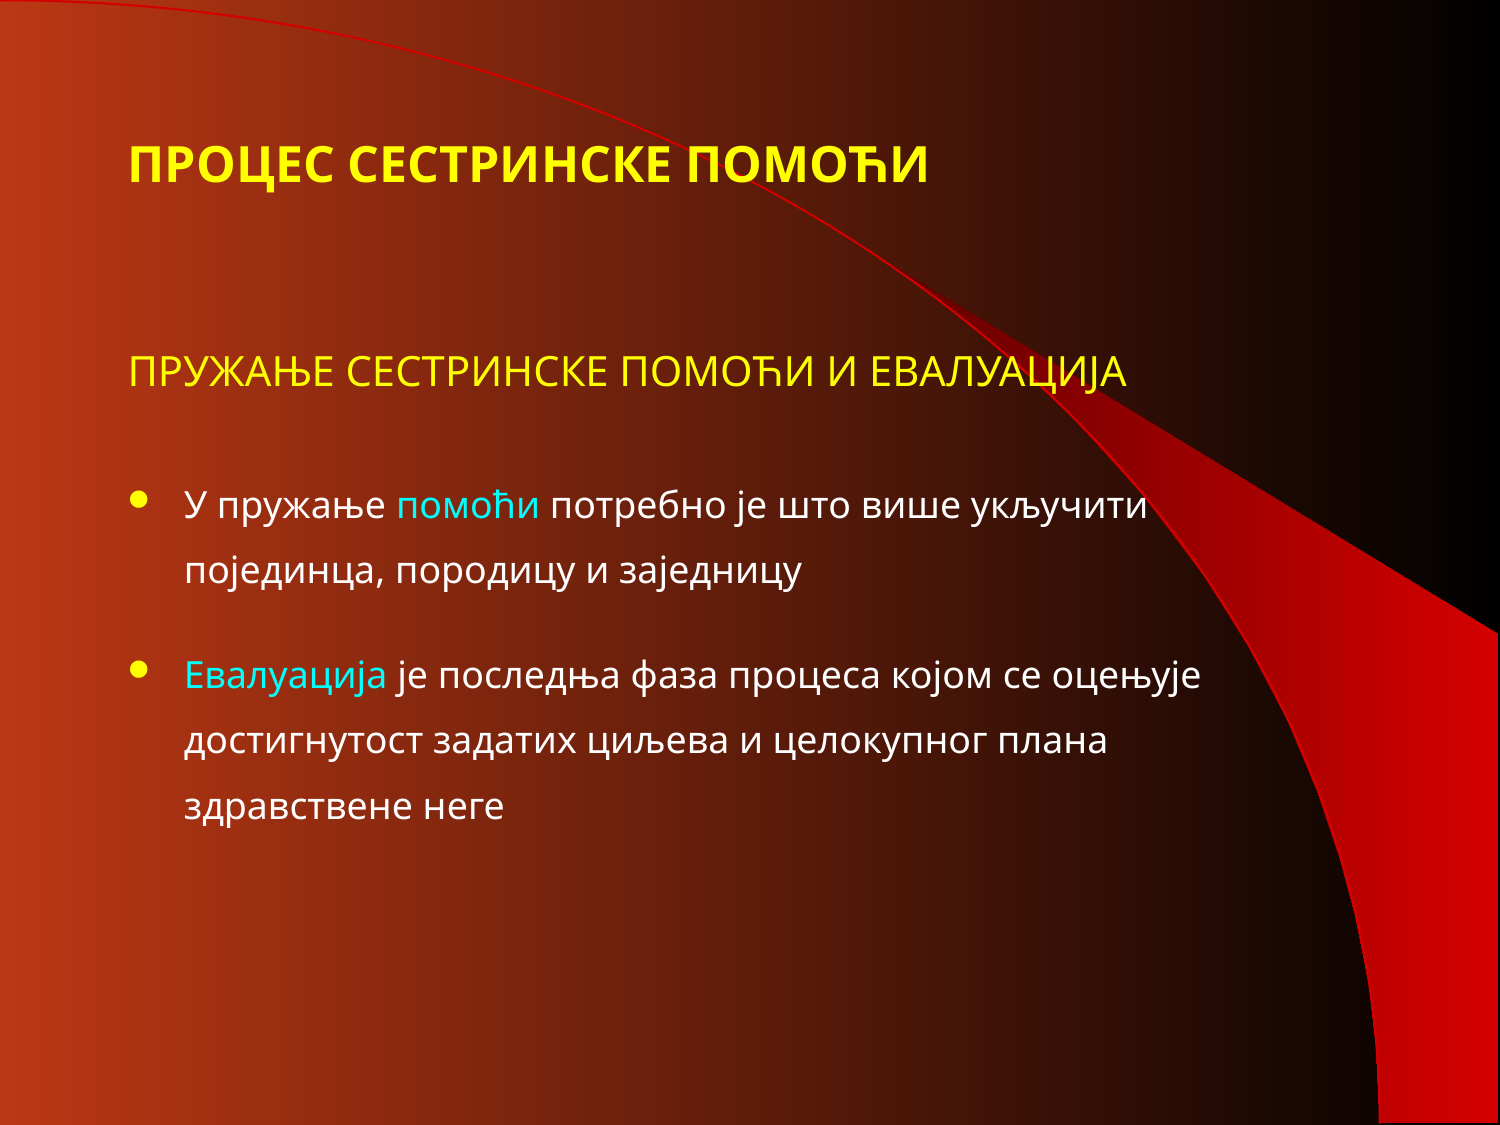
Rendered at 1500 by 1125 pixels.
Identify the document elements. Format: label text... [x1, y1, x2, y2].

title ПРОЦЕС СЕСТРИНСКЕ ПОМОЋИ [112, 99, 1038, 226]
list ПРУЖАЊЕ СЕСТРИНСКЕ ПОМОЋИ И ЕВАЛУАЦИЈА У пружање помоћи потребно је што више укључити појединца, породицу и заједницу Евалуација је последња фаза процеса којом се оцењује достигнутост задатих циљева и целокупног плана здравствене неге [112, 337, 1338, 1013]
